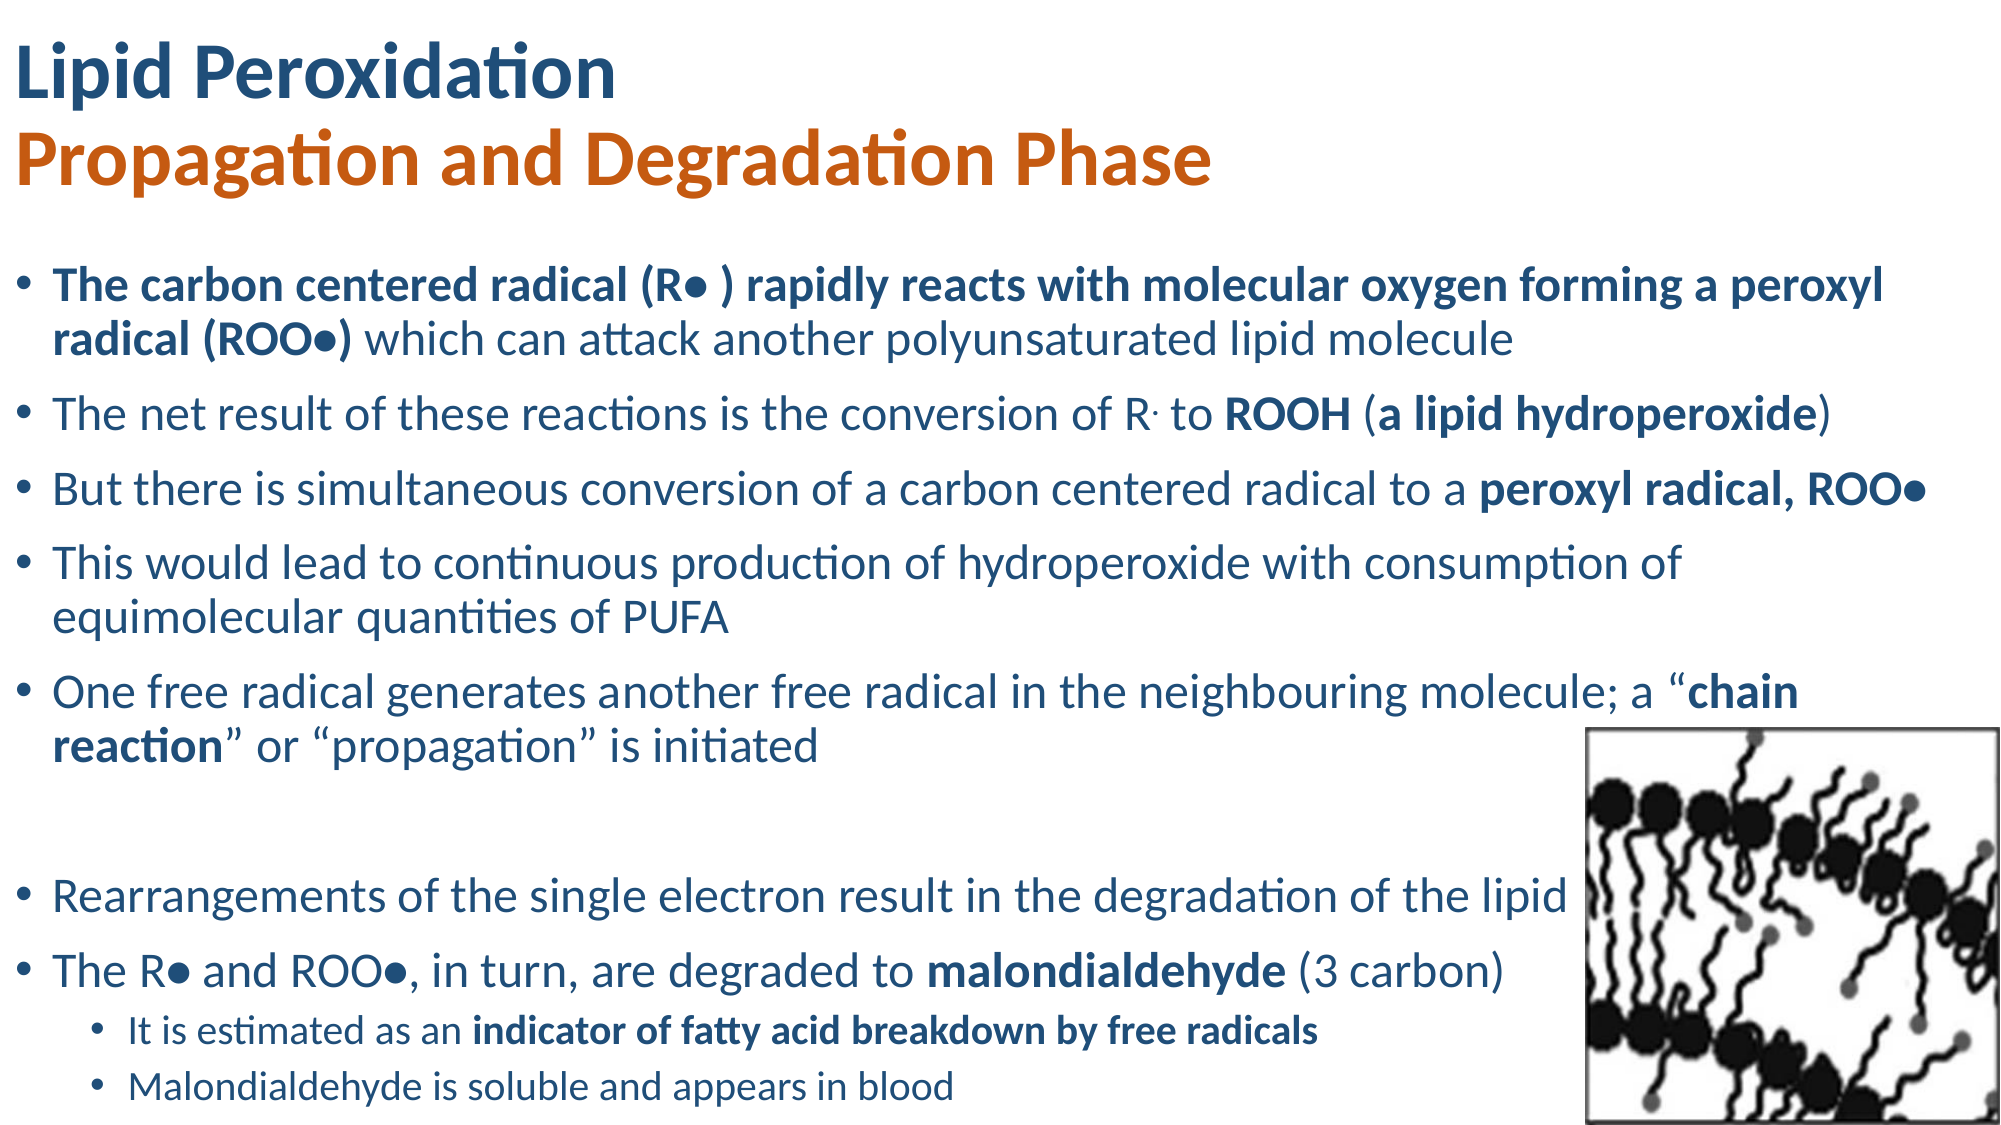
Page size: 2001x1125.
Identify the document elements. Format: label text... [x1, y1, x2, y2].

list The carbon centered radical (R• ) rapidly reacts with molecular oxygen forming a peroxyl radical (ROO•) which can attack another polyunsaturated lipid molecule The net result of these reactions is the conversion of R. to ROOH (a lipid hydroperoxide) But there is simultaneous conversion of a carbon centered radical to a peroxyl radical, ROO• This would lead to continuous production of hydroperoxide with consumption of equimolecular quantities of PUFA One free radical generates another free radical in the neighbouring molecule; a “chain reaction” or “propagation” is initiated Rearrangements of the single electron result in the degradation of the lipid The R• and ROO•, in turn, are degraded to malondialdehyde (3 carbon) It is estimated as an indicator of fatty acid breakdown by free radicals Malondialdehyde is soluble and appears in blood [0, 250, 2000, 1125]
title Lipid Peroxidation Propagation and Degradation Phase [0, 21, 2000, 212]
picture [1585, 727, 2000, 1125]
